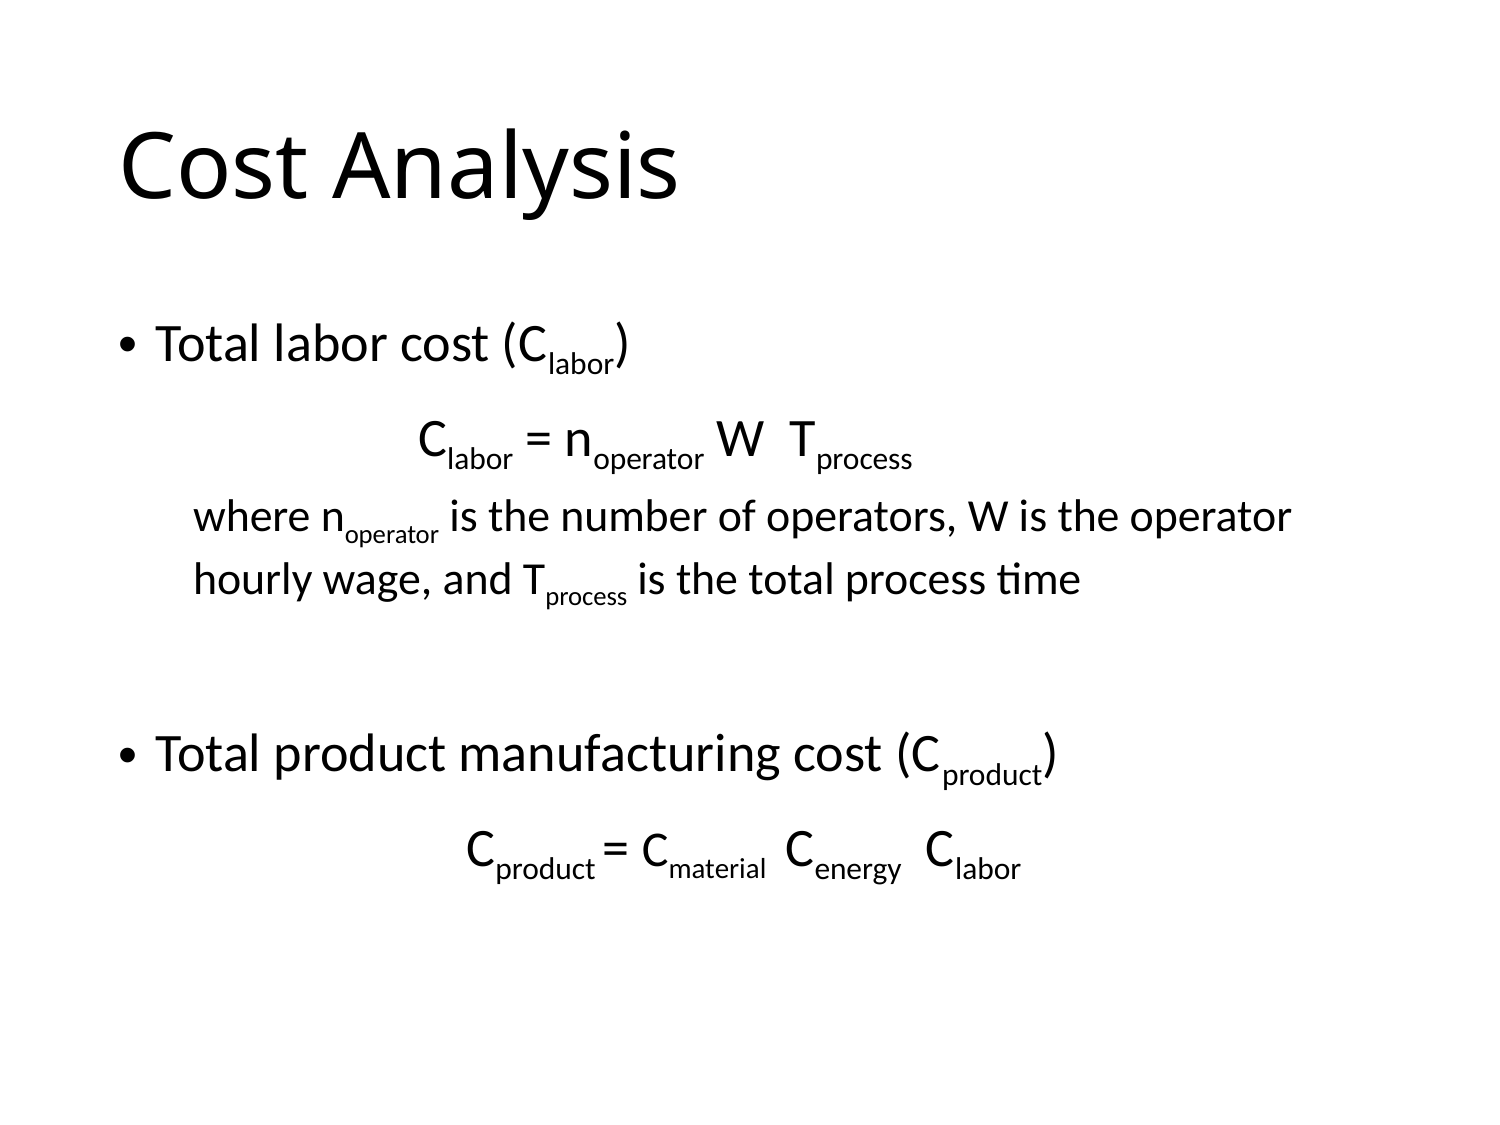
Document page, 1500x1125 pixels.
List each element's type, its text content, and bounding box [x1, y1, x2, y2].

title Cost Analysis [103, 59, 1397, 278]
